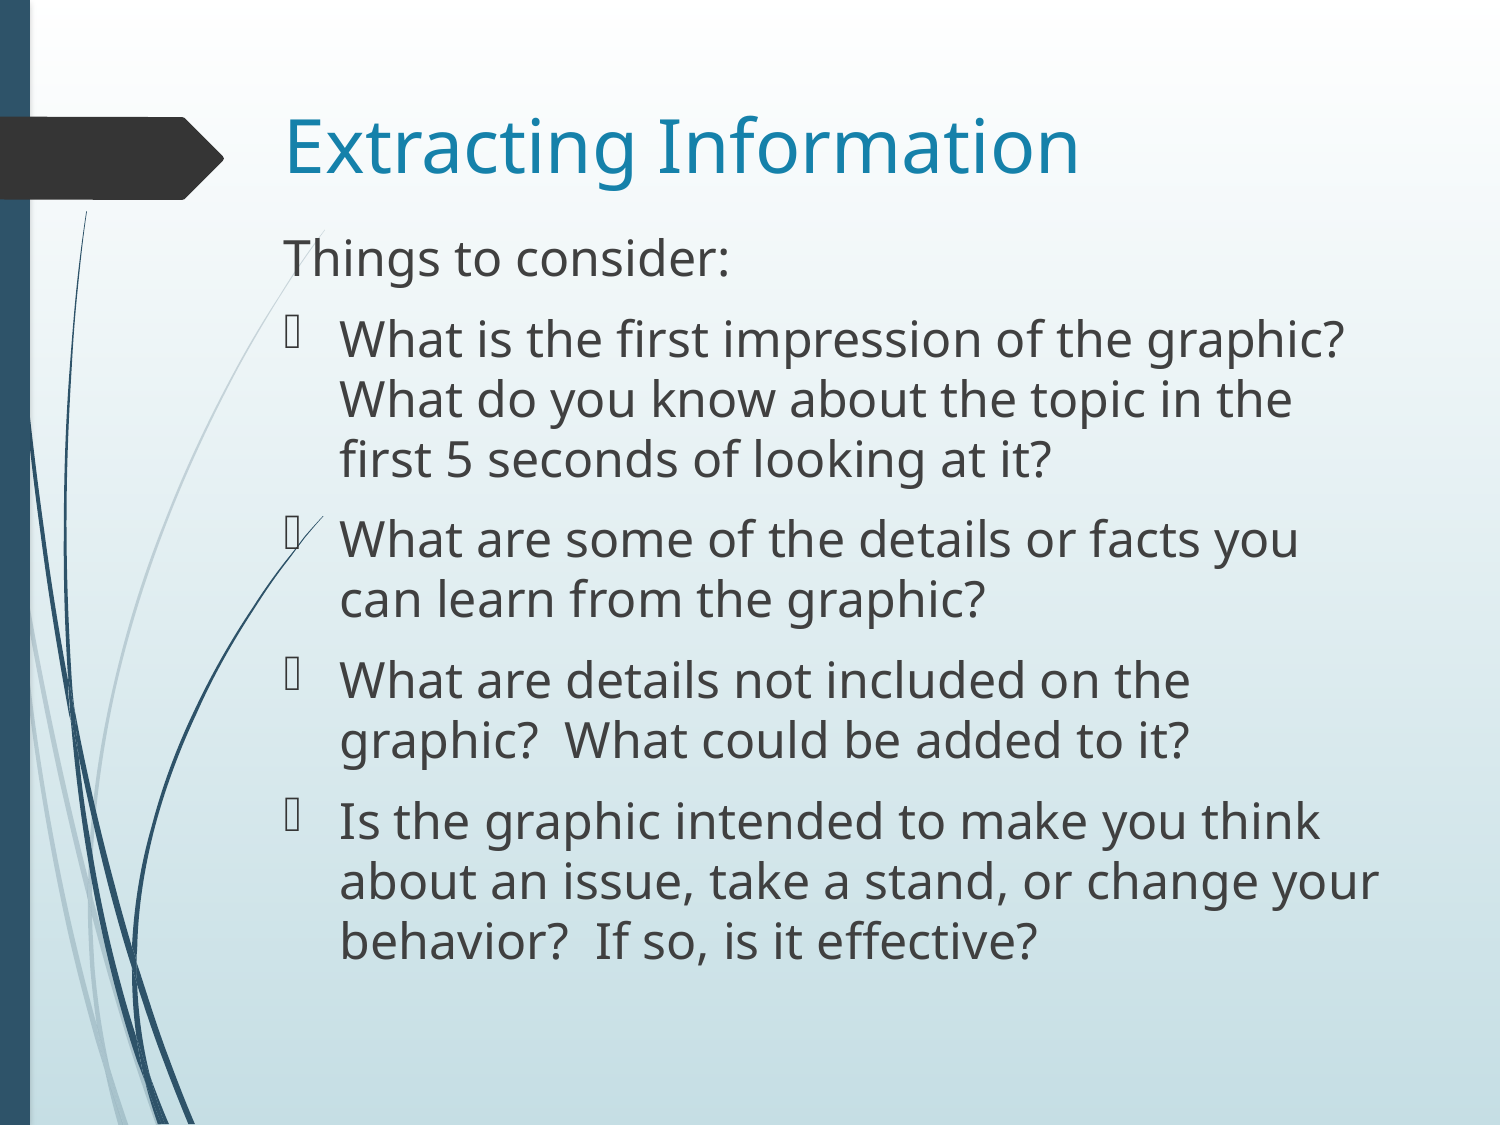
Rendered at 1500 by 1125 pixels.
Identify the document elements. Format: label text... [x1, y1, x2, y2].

title Extracting Information [268, 90, 1400, 218]
list Things to consider: What is the first impression of the graphic? What do you know about the topic in the first 5 seconds of looking at it? What are some of the details or facts you can learn from the graphic? What are details not included on the graphic? What could be added to it? Is the graphic intended to make you think about an issue, take a stand, or change your behavior? If so, is it effective? [268, 218, 1400, 970]
